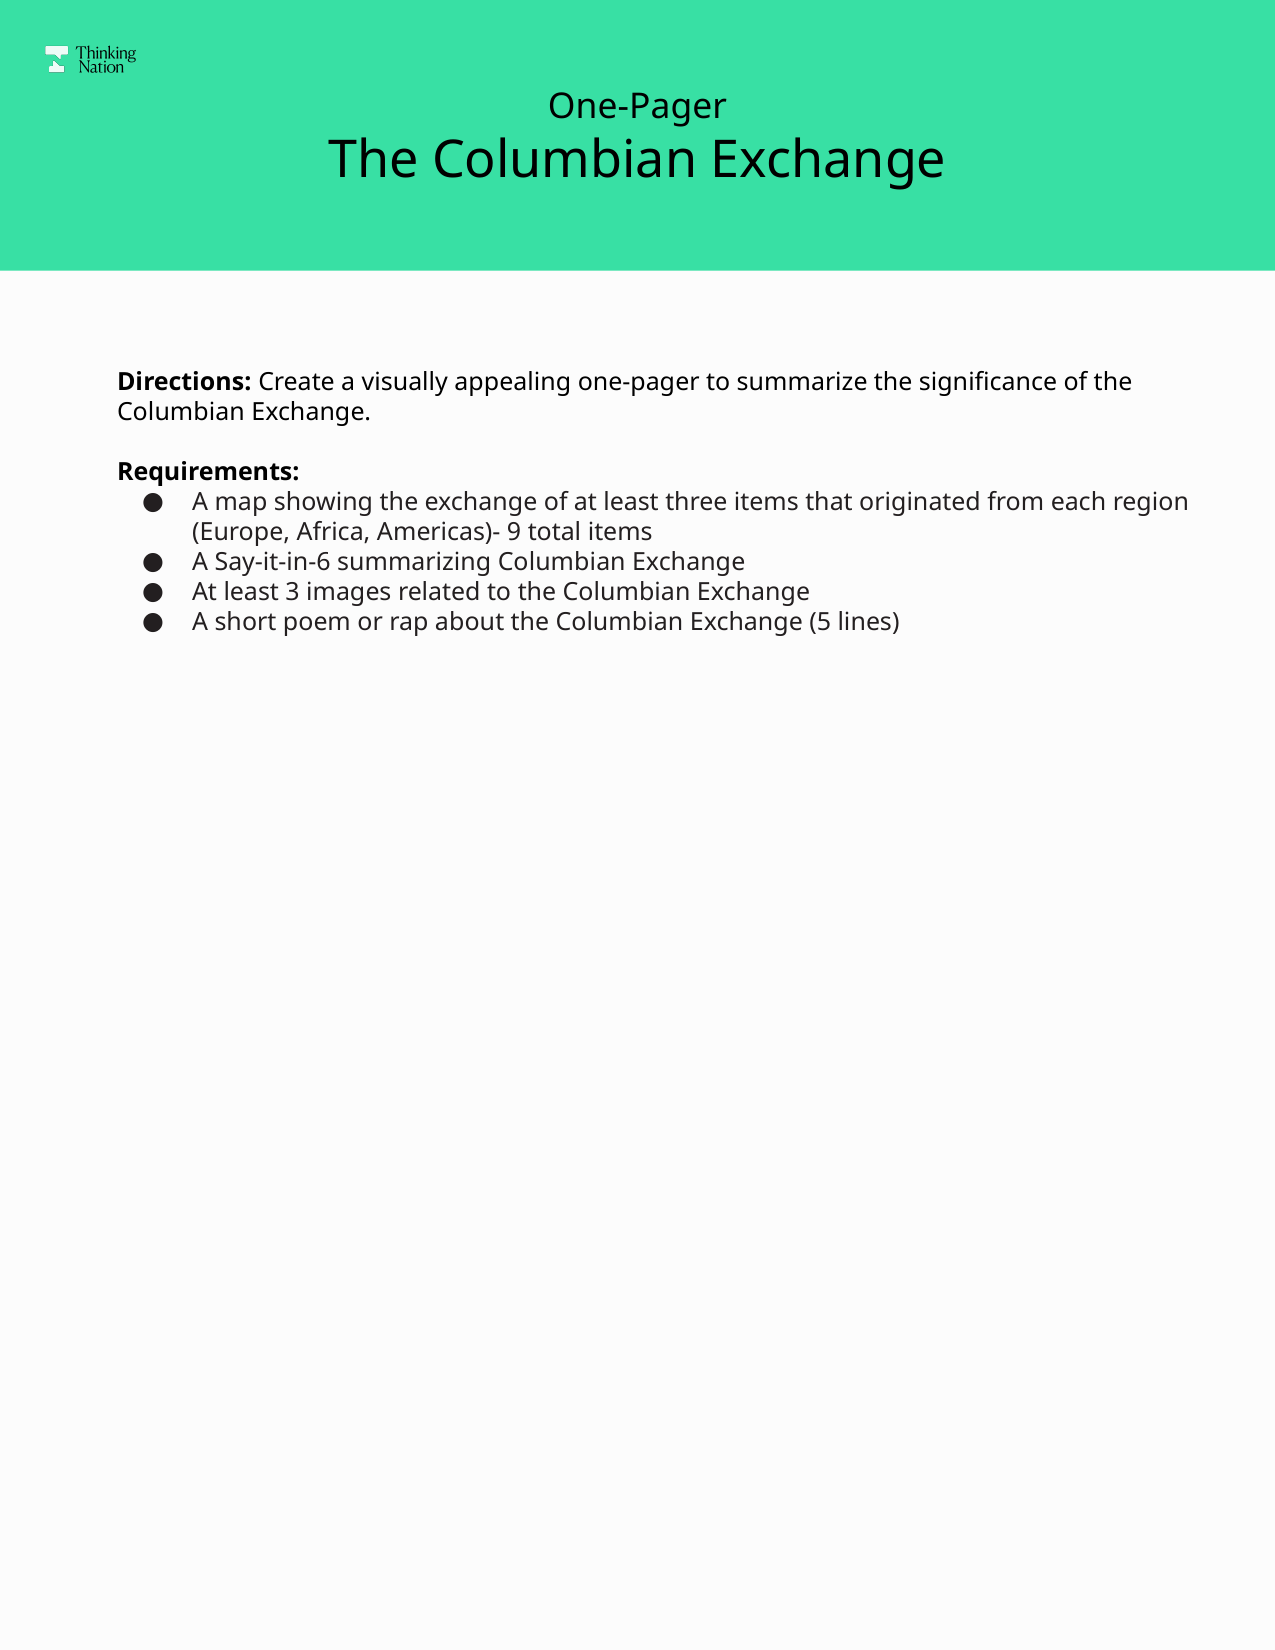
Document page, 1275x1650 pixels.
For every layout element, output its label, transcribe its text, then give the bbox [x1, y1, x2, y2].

picture [35, 37, 140, 82]
text_box Directions: Create a visually appealing one-pager to summarize the significance of the Columbian Exchange. Requirements: A map showing the exchange of at least three items that originated from each region (Europe, Africa, Americas)- 9 total items A Say-it-in-6 summarizing Columbian Exchange At least 3 images related to the Columbian Exchange A short poem or rap about the Columbian Exchange (5 lines) [102, 350, 1232, 1293]
text_box One-Pager The Columbian Exchange [0, 0, 1275, 271]
